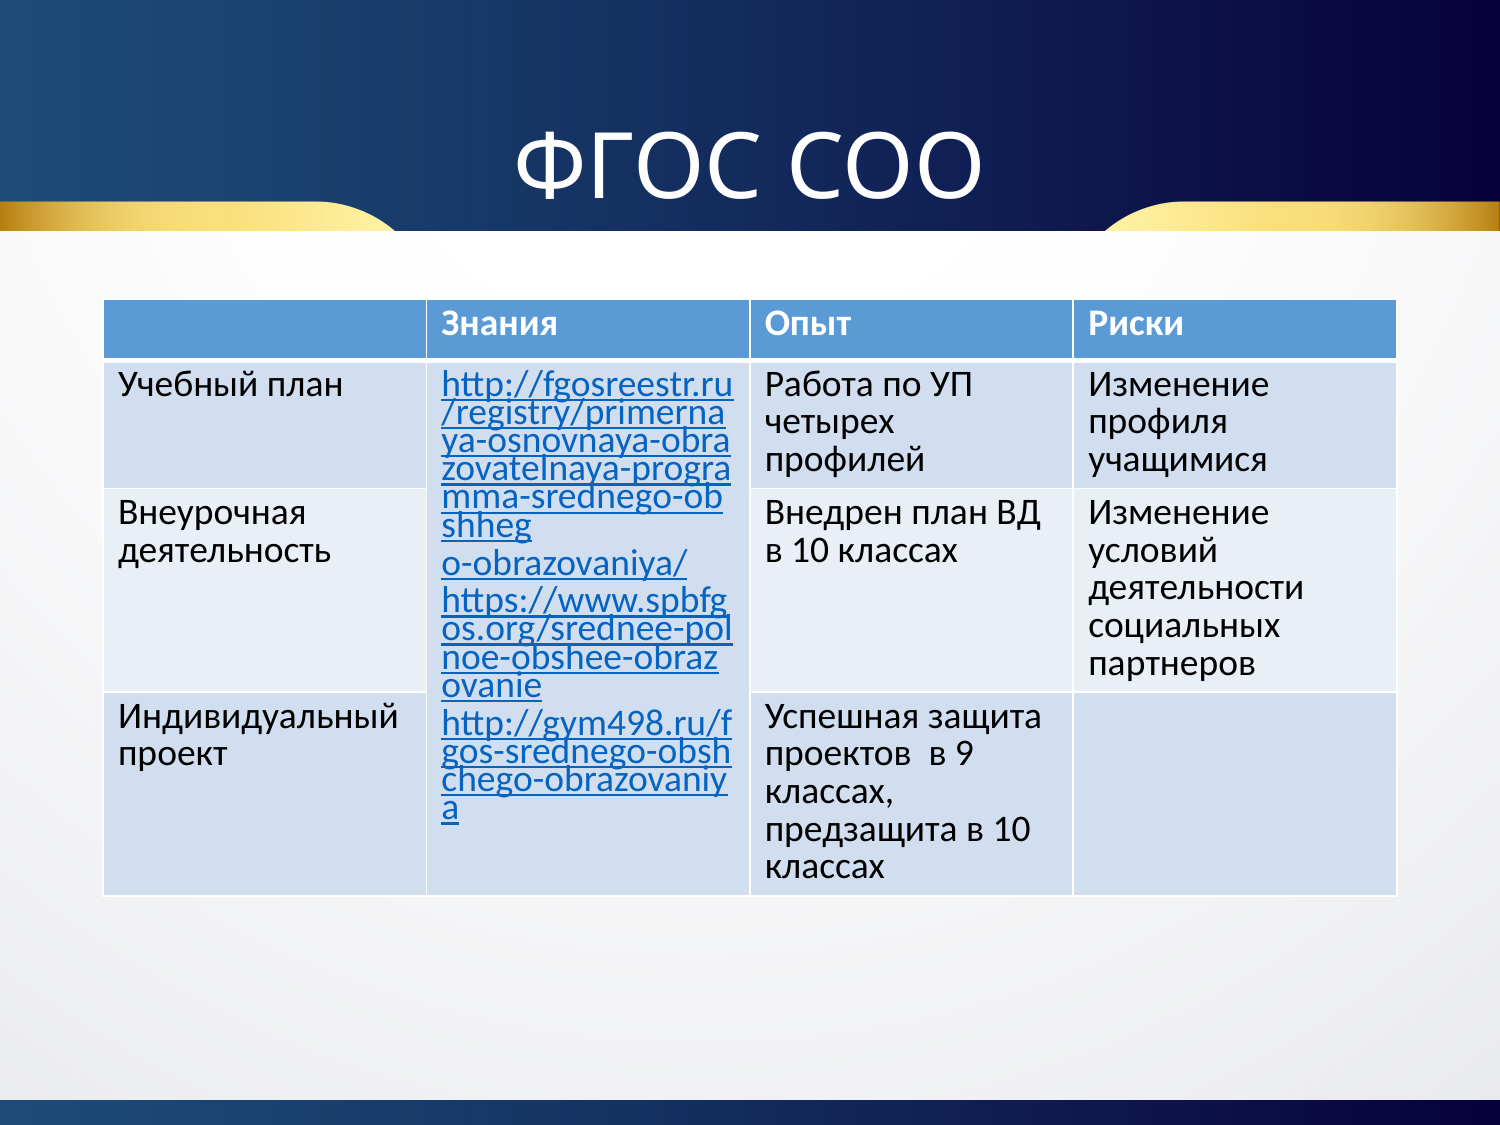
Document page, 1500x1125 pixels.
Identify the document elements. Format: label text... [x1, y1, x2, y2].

table_cell [1074, 693, 1396, 895]
title ФГОС СОО [103, 59, 1397, 278]
table_cell http://fgosreestr.ru/registry/primernaya-osnovnaya-obrazovatelnaya-programma-srednego-obshheg o-obrazovaniya/ https://www.spbfgos.org/srednee-polnoe-obshee-obrazovanie http://gym498.ru/fgos-srednego-obshchego-obrazovaniya [427, 363, 749, 895]
table_header [104, 300, 426, 358]
table_header Риски [1074, 300, 1396, 358]
table_cell Внеурочная деятельность [104, 489, 426, 691]
table_header Знания [427, 300, 749, 358]
table_cell Индивидуальный проект [104, 693, 426, 895]
table_header Опыт [751, 300, 1072, 358]
table_cell Работа по УП четырех профилей [751, 363, 1072, 488]
table_cell Внедрен план ВД в 10 классах [751, 489, 1072, 691]
table_cell Изменение условий деятельности социальных партнеров [1074, 489, 1396, 691]
table_cell Успешная защита проектов в 9 классах, предзащита в 10 классах [751, 693, 1072, 895]
table_cell Учебный план [104, 363, 426, 488]
table_cell Изменение профиля учащимися [1074, 363, 1396, 488]
picture [0, 0, 1500, 1125]
